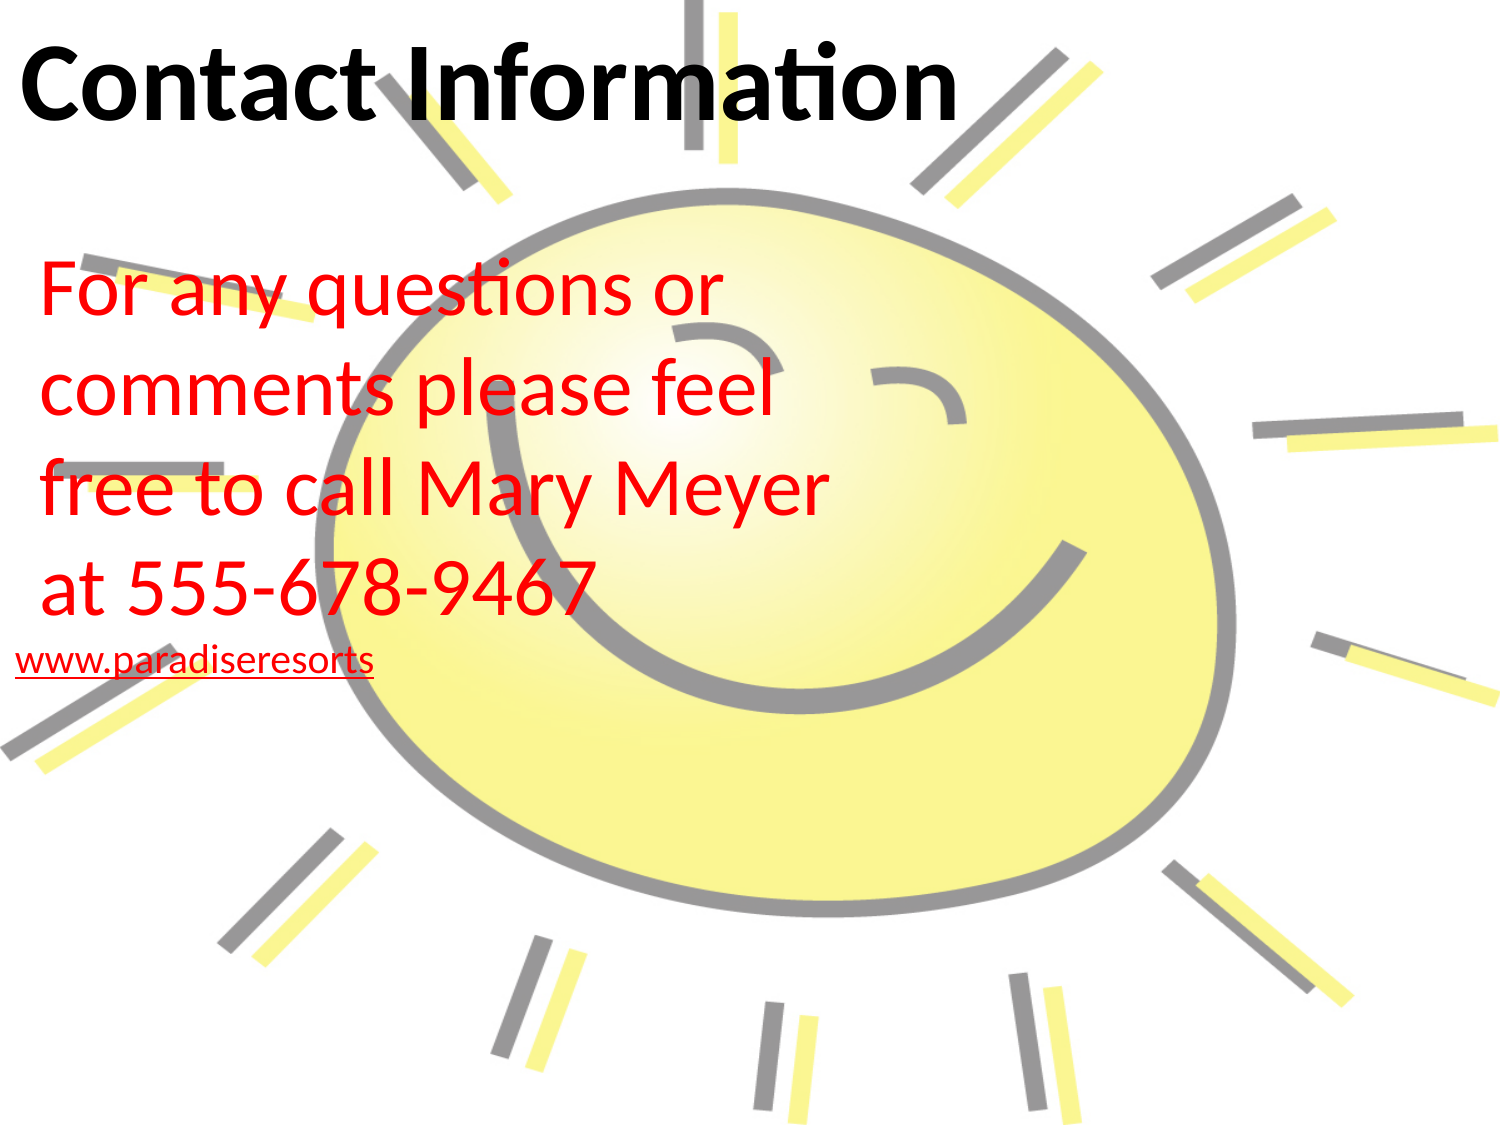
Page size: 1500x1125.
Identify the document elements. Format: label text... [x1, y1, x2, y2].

text_box www.paradiseresorts [0, 624, 800, 690]
text_box For any questions or comments please feel free to call Mary Meyer at 555-678-9467 [24, 224, 900, 640]
text_box Contact Information [5, 0, 977, 150]
